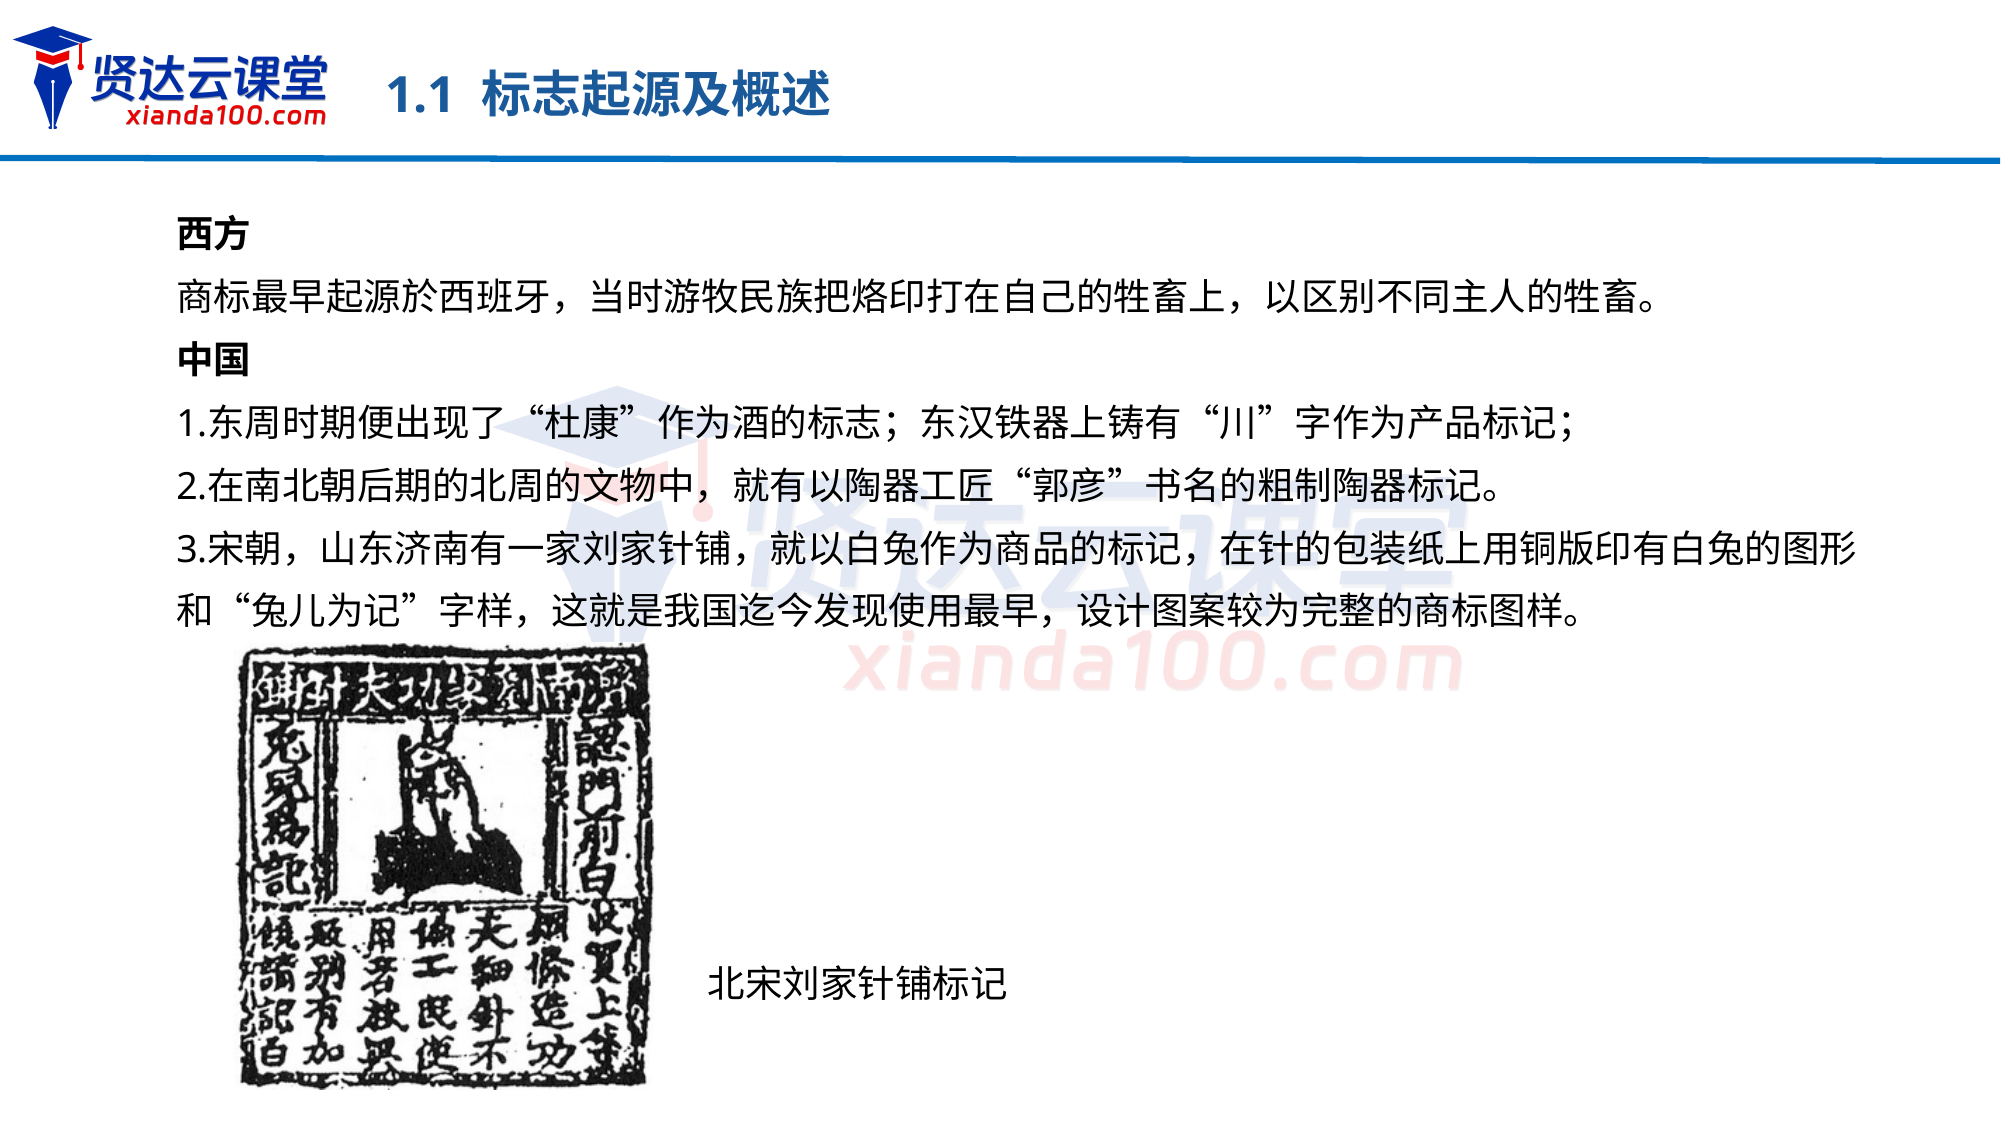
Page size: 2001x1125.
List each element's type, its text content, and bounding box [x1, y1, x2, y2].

text_box 西方 商标最早起源於西班牙，当时游牧民族把烙印打在自己的牲畜上，以区别不同主人的牲畜。 中国 东周时期便出现了“杜康”作为酒的标志；东汉铁器上铸有“川”字作为产品标记； 在南北朝后期的北周的文物中，就有以陶器工匠“郭彦”书名的粗制陶器标记。 宋朝，山东济南有一家刘家针铺，就以白兔作为商品的标记，在针的包装纸上用铜版印有白兔的图形和“兔儿为记”字样，这就是我国迄今发现使用最早，设计图案较为完整的商标图样。 [161, 184, 1910, 766]
picture [231, 641, 658, 1090]
picture [0, 7, 353, 155]
text_box 1.1 标志起源及概述 [370, 54, 1007, 130]
text_box 北宋刘家针铺标记 [692, 952, 1043, 1012]
